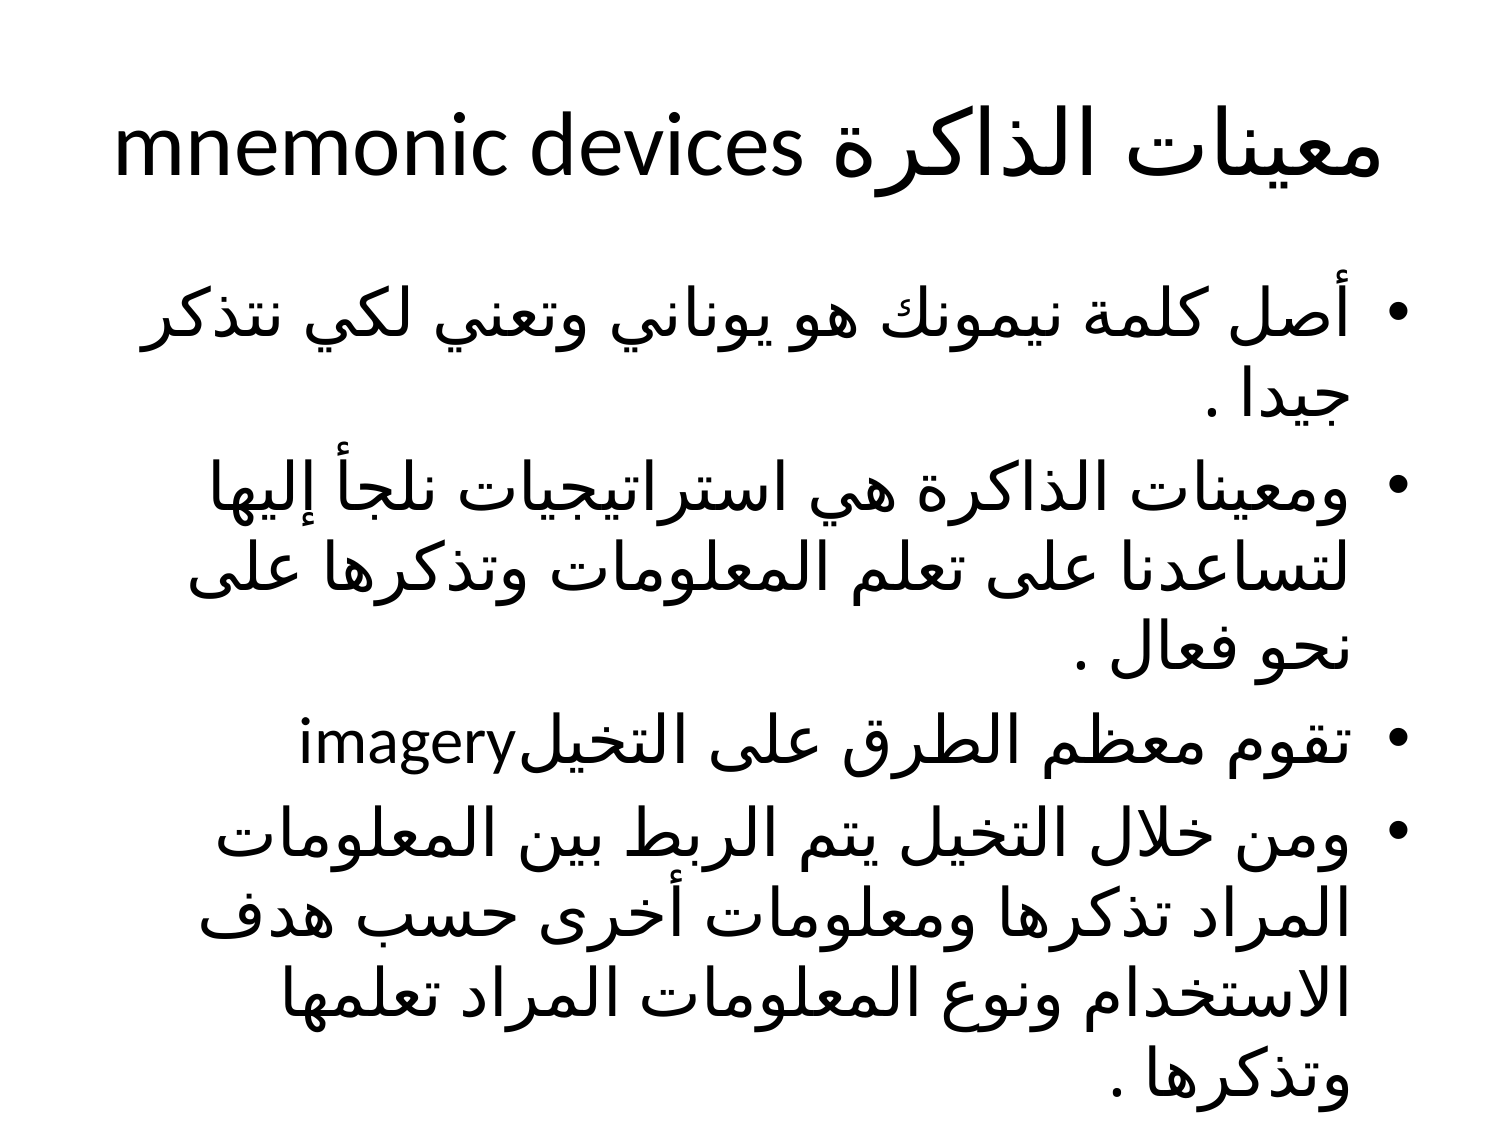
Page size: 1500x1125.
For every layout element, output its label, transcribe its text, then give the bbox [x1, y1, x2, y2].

list أصل كلمة نيمونك هو يوناني وتعني لكي نتذكر جيدا . ومعينات الذاكرة هي استراتيجيات نلجأ إليها لتساعدنا على تعلم المعلومات وتذكرها على نحو فعال . تقوم معظم الطرق على التخيلimagery ومن خلال التخيل يتم الربط بين المعلومات المراد تذكرها ومعلومات أخرى حسب هدف الاستخدام ونوع المعلومات المراد تعلمها وتذكرها . [75, 262, 1425, 1005]
title معينات الذاكرة mnemonic devices [75, 45, 1425, 233]
